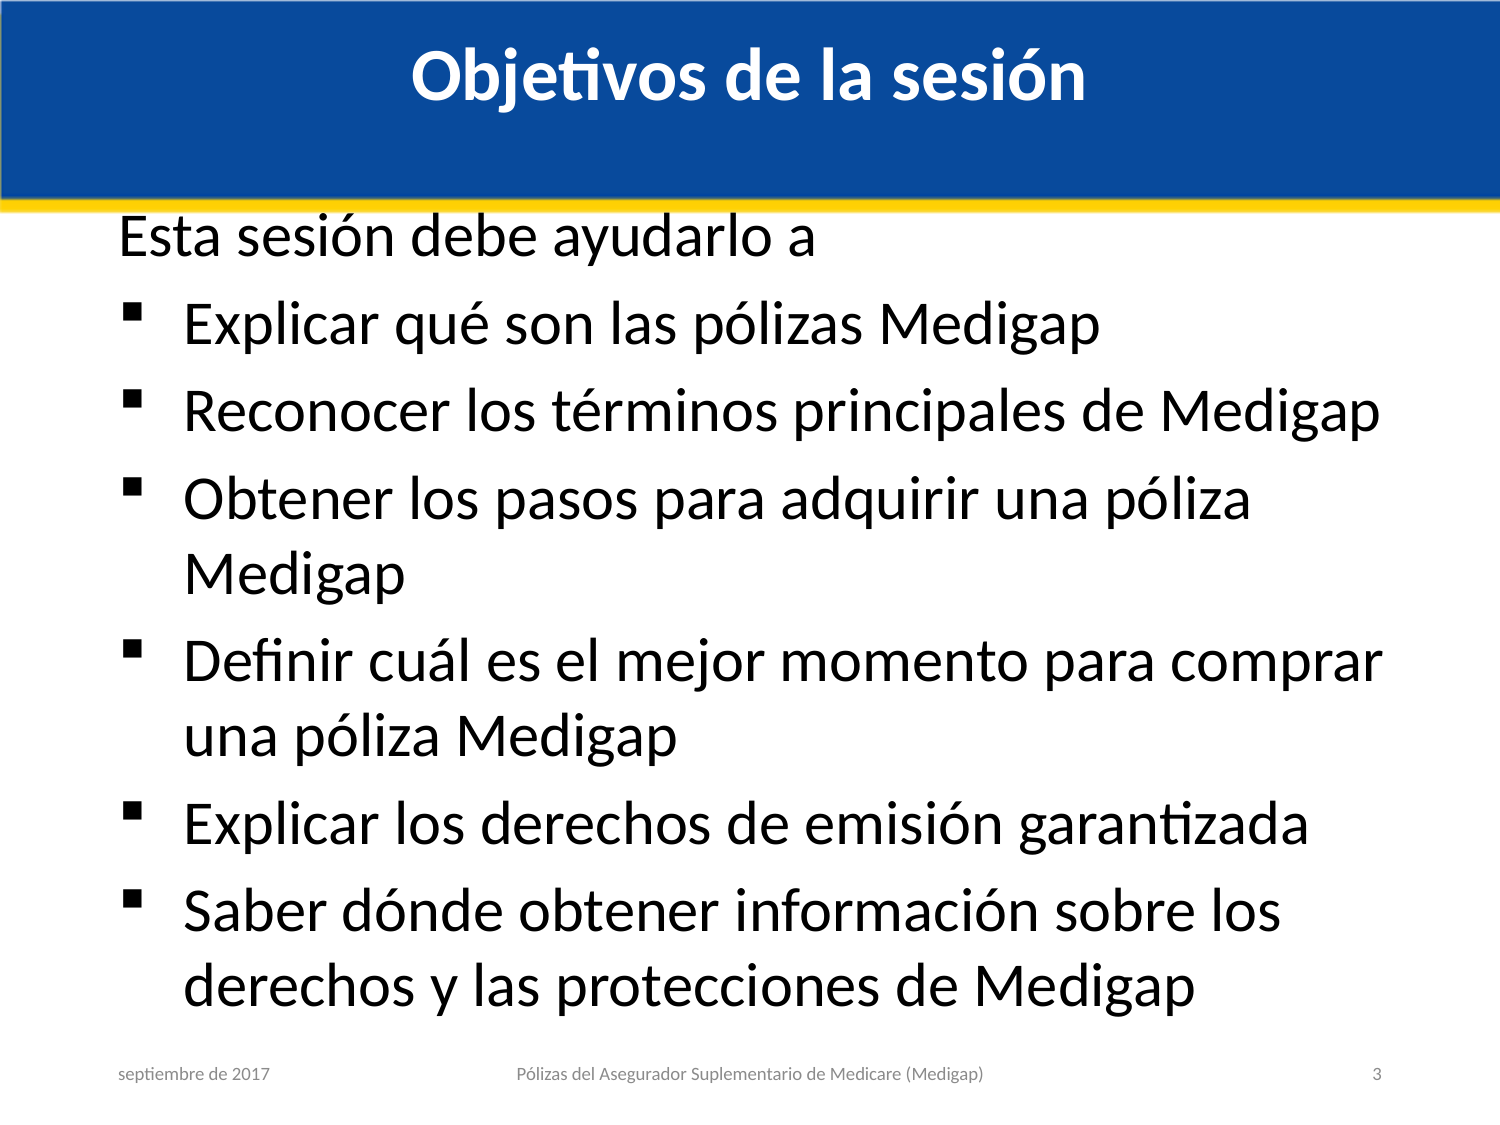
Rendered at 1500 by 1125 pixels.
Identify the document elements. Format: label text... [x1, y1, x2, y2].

slide_number 3 [1059, 1042, 1397, 1103]
slide_number septiembre de 2017 [103, 1042, 441, 1103]
picture [0, 150, 1500, 1125]
footer Pólizas del Asegurador Suplementario de Medicare (Medigap) [496, 1042, 1004, 1103]
list Esta sesión debe ayudarlo a Explicar qué son las pólizas Medigap Reconocer los términos principales de Medigap Obtener los pasos para adquirir una póliza Medigap Definir cuál es el mejor momento para comprar una póliza Medigap Explicar los derechos de emisión garantizada Saber dónde obtener información sobre los derechos y las protecciones de Medigap [103, 186, 1430, 1014]
title Objetivos de la sesión [0, 1, 1500, 150]
